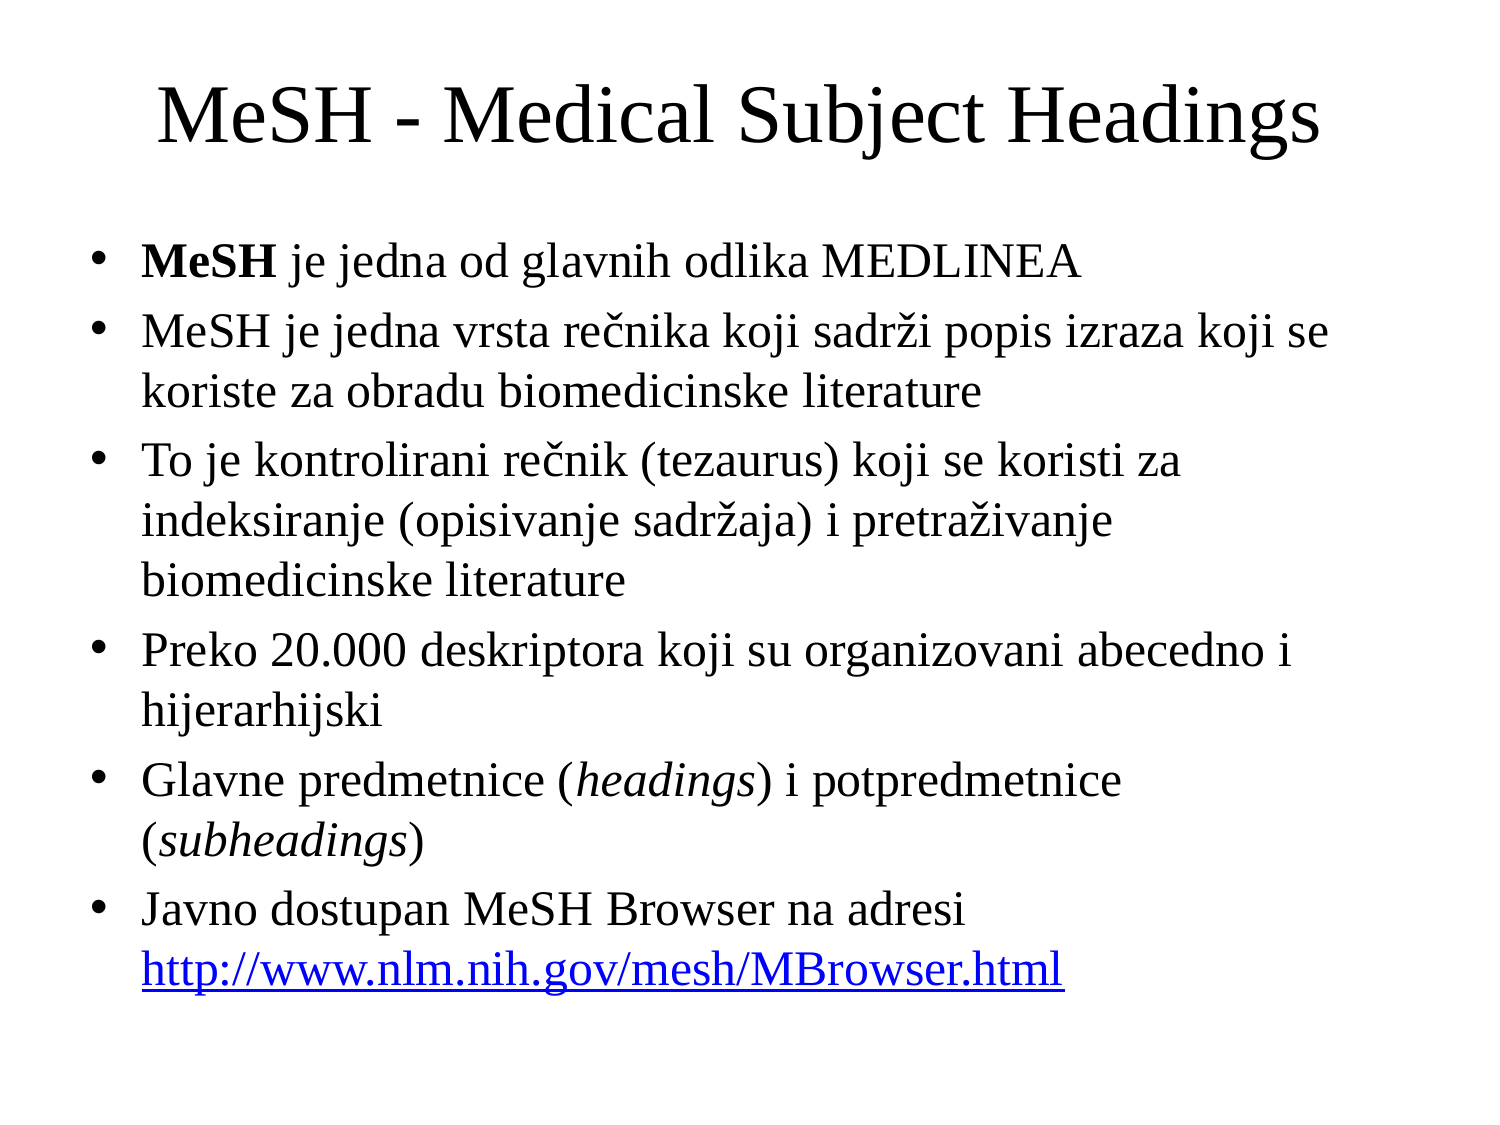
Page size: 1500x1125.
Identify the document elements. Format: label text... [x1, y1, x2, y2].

title MeSH - Medical Subject Headings [75, 45, 1425, 173]
list MeSH je jedna od glavnih odlika MEDLINEA MeSH je jedna vrsta rečnika koji sadrži popis izraza koji se koriste za obradu biomedicinske literature To je kontrolirani rečnik (tezaurus) koji se koristi za indeksiranje (opisivanje sadržaja) i pretraživanje biomedicinske literature Preko 20.000 deskriptora koji su organizovani abecedno i hijerarhijski Glavne predmetnice (headings) i potpredmetnice (subheadings) Javno dostupan MeSH Browser na adresi http://www.nlm.nih.gov/mesh/MBrowser.html [75, 220, 1425, 1006]
